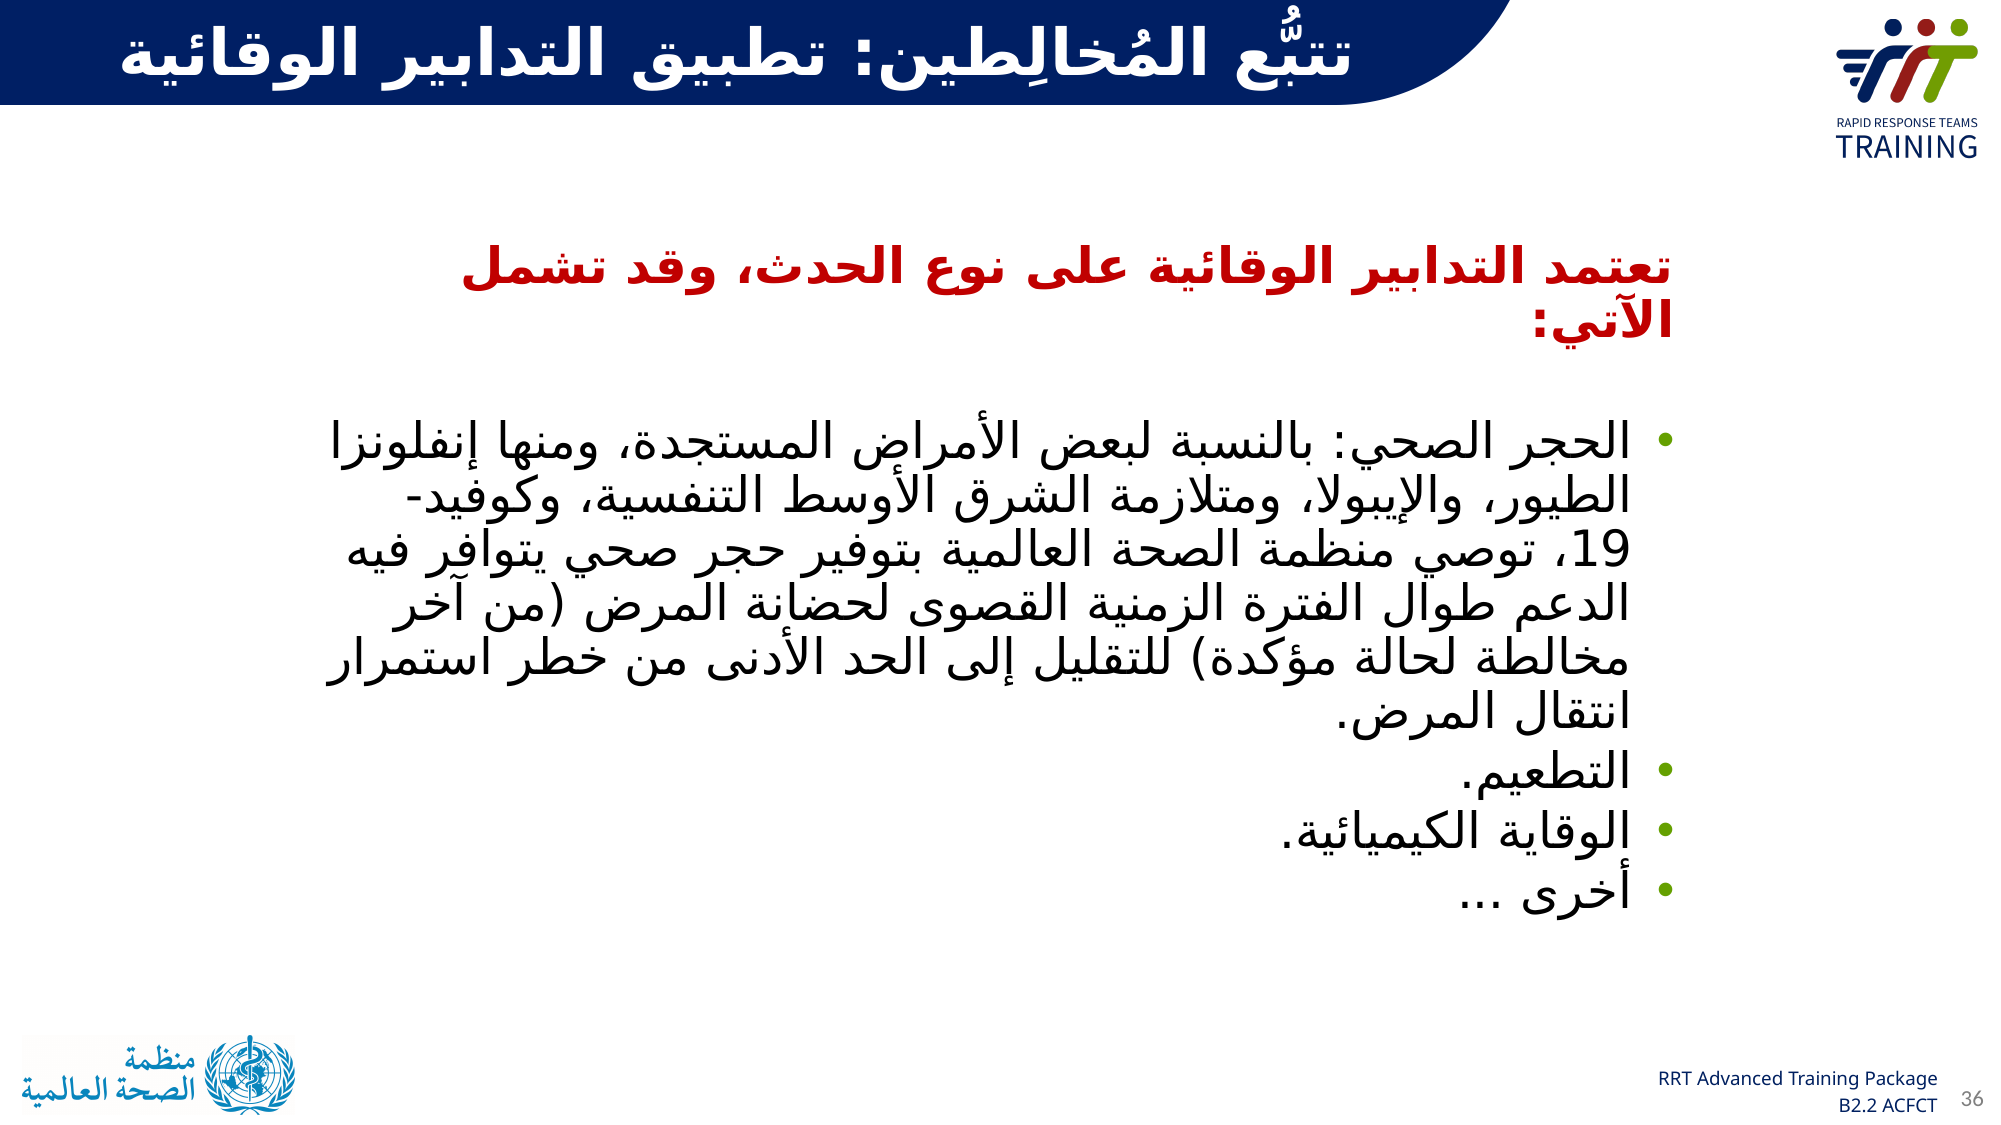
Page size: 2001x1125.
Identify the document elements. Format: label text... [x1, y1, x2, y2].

picture [22, 1035, 295, 1115]
list تعتمد التدابير الوقائية على نوع الحدث، وقد تشمل الآتي: الحجر الصحي: بالنسبة لبعض الأمراض المستجدة، ومنها إنفلونزا الطيور، والإيبولا، ومتلازمة الشرق الأوسط التنفسية، وكوفيد-19، توصي منظمة الصحة العالمية بتوفير حجر صحي يتوافر فيه الدعم طوال الفترة الزمنية القصوى لحضانة المرض (من آخر مخالطة لحالة مؤكدة) للتقليل إلى الحد الأدنى من خطر استمرار انتقال المرض. التطعيم. الوقاية الكيميائية. أخرى ... [325, 240, 1675, 885]
text_box تتبُّع المُخالِطين: تطبيق التدابير الوقائية [31, 11, 1363, 97]
picture [252, 1050, 258, 1059]
picture [1835, 19, 1978, 167]
picture [0, 0, 1533, 105]
